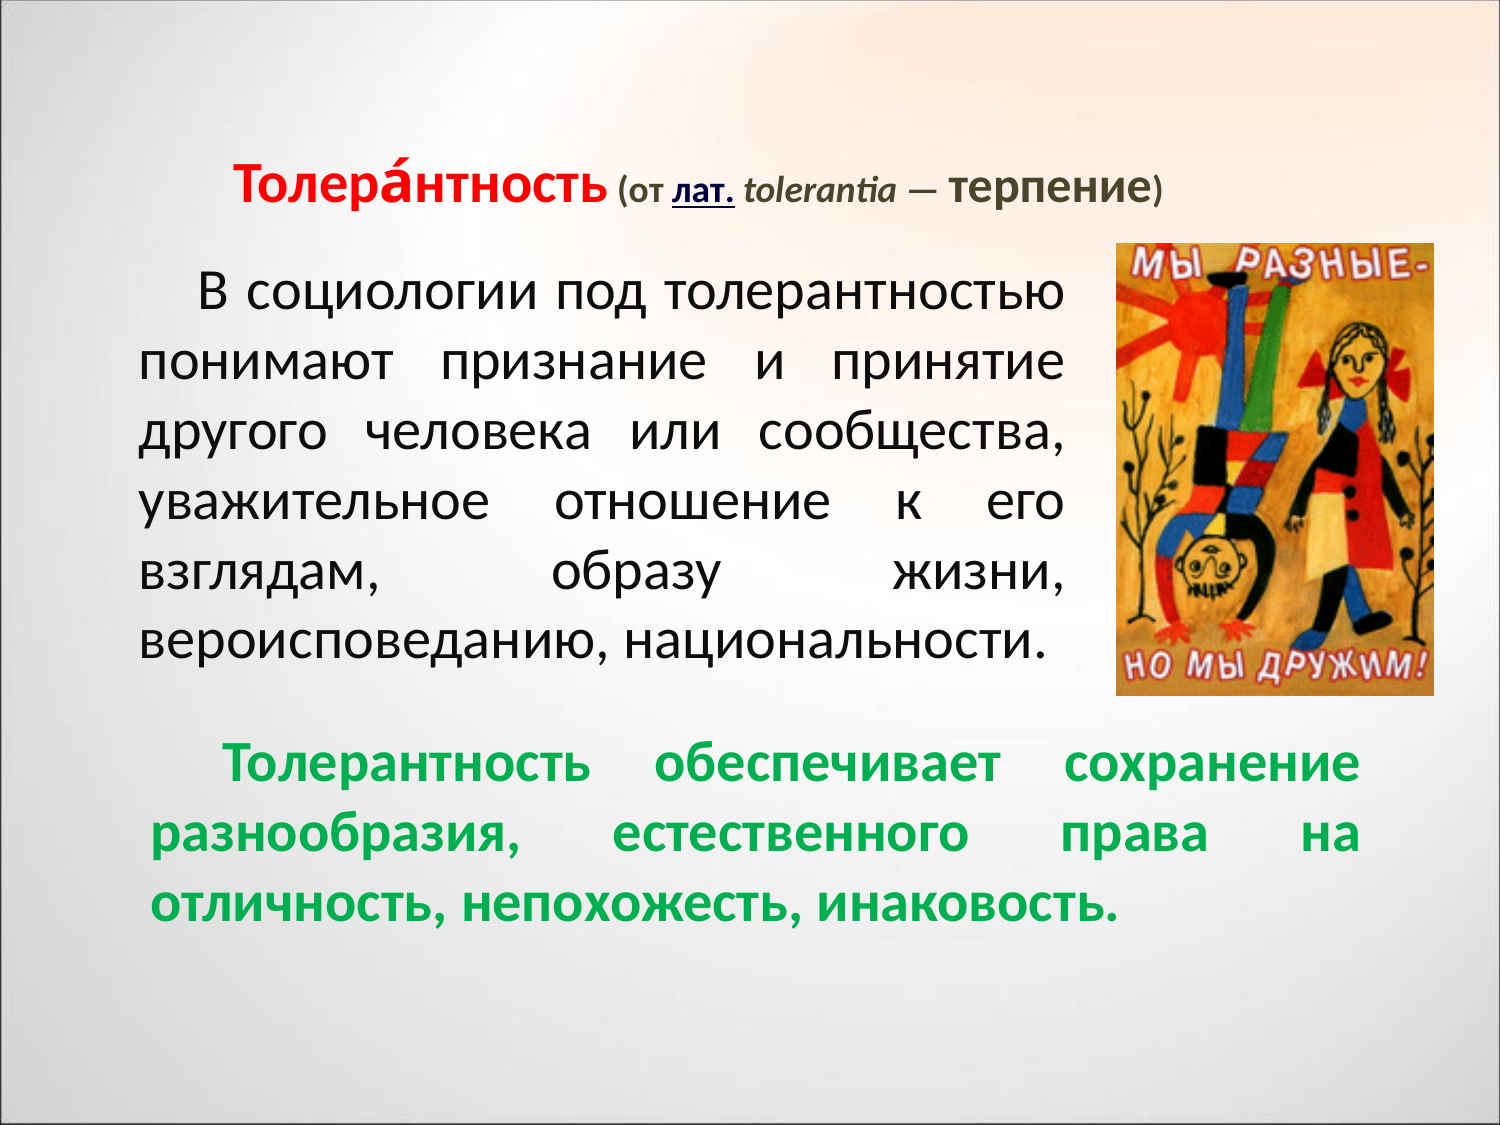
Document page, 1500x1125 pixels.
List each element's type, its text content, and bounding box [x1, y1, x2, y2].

text_box В социологии под толерантностью понимают признание и принятие другого человека или сообщества, уважительное отношение к его взглядам, образу жизни, вероисповеданию, национальности. [123, 243, 1081, 679]
text_box Толера́нтность (от лат. tolerantia — терпение) [123, 137, 1282, 222]
picture [0, 0, 1500, 1125]
text_box Толерантность обеспечивает сохранение разнообразия, естественного права на отличность, непохожесть, инаковость. [135, 716, 1376, 941]
